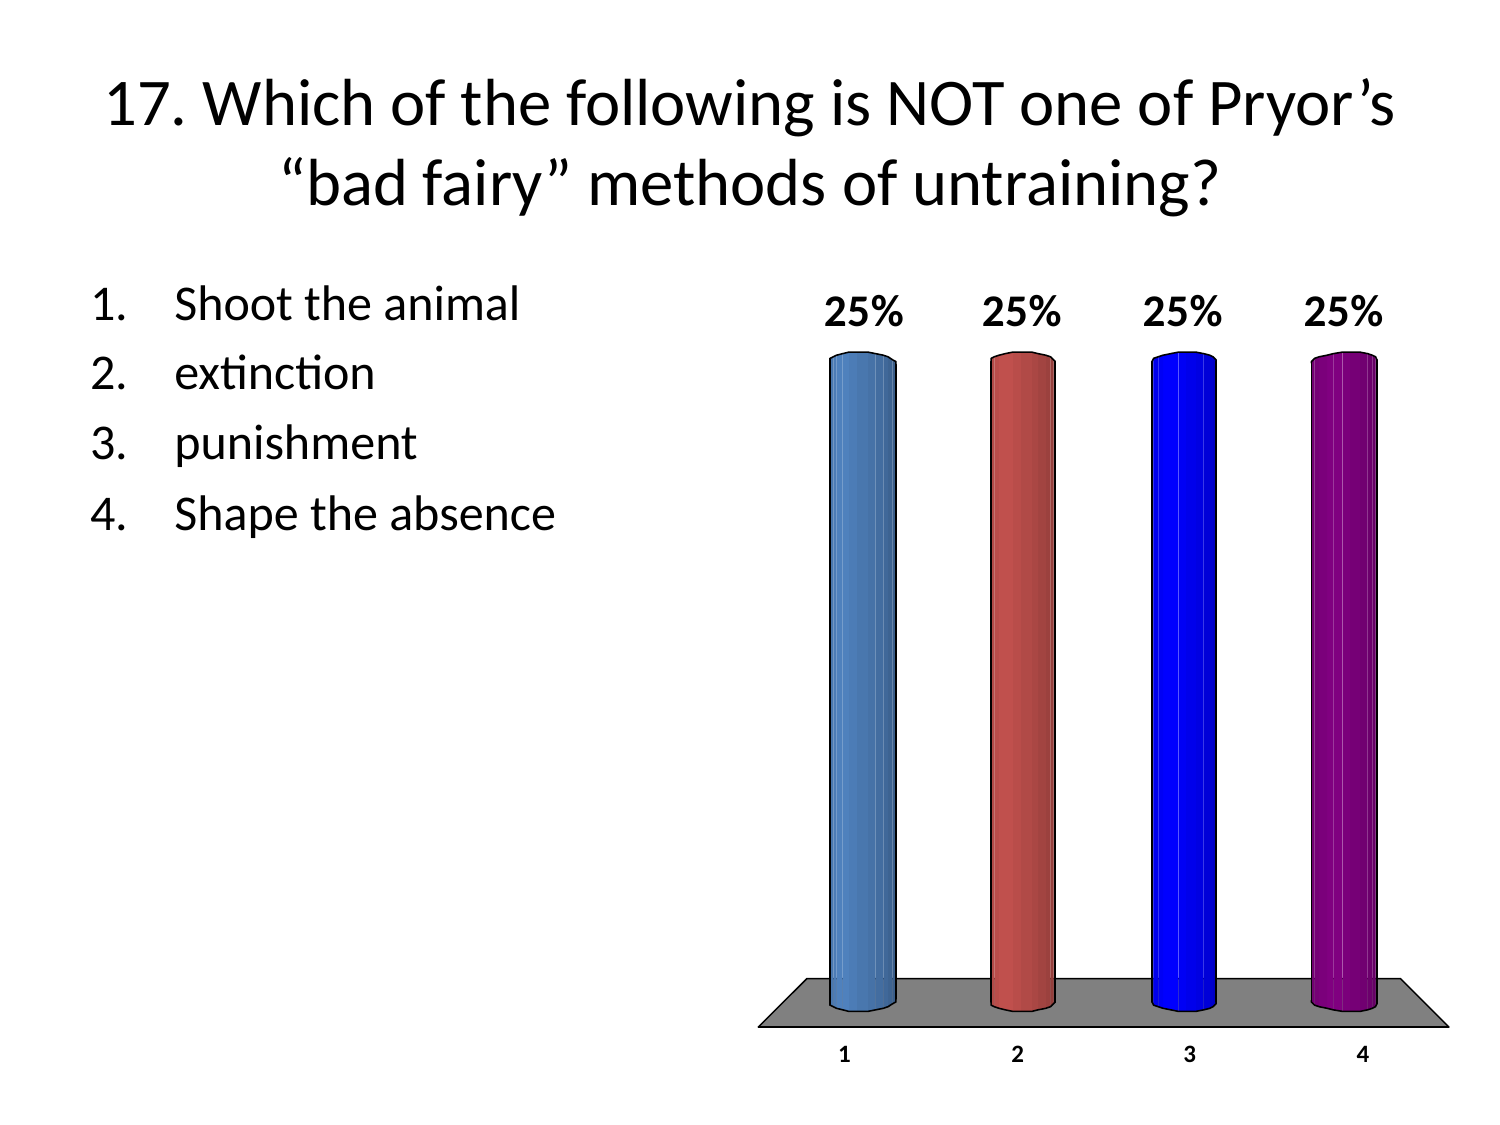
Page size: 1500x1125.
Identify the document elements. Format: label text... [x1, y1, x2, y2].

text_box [739, 270, 1490, 1115]
list Shoot the animal extinction punishment Shape the absence [75, 262, 750, 1005]
title 17. Which of the following is NOT one of Pryor’s “bad fairy” methods of untraining? [75, 45, 1425, 233]
